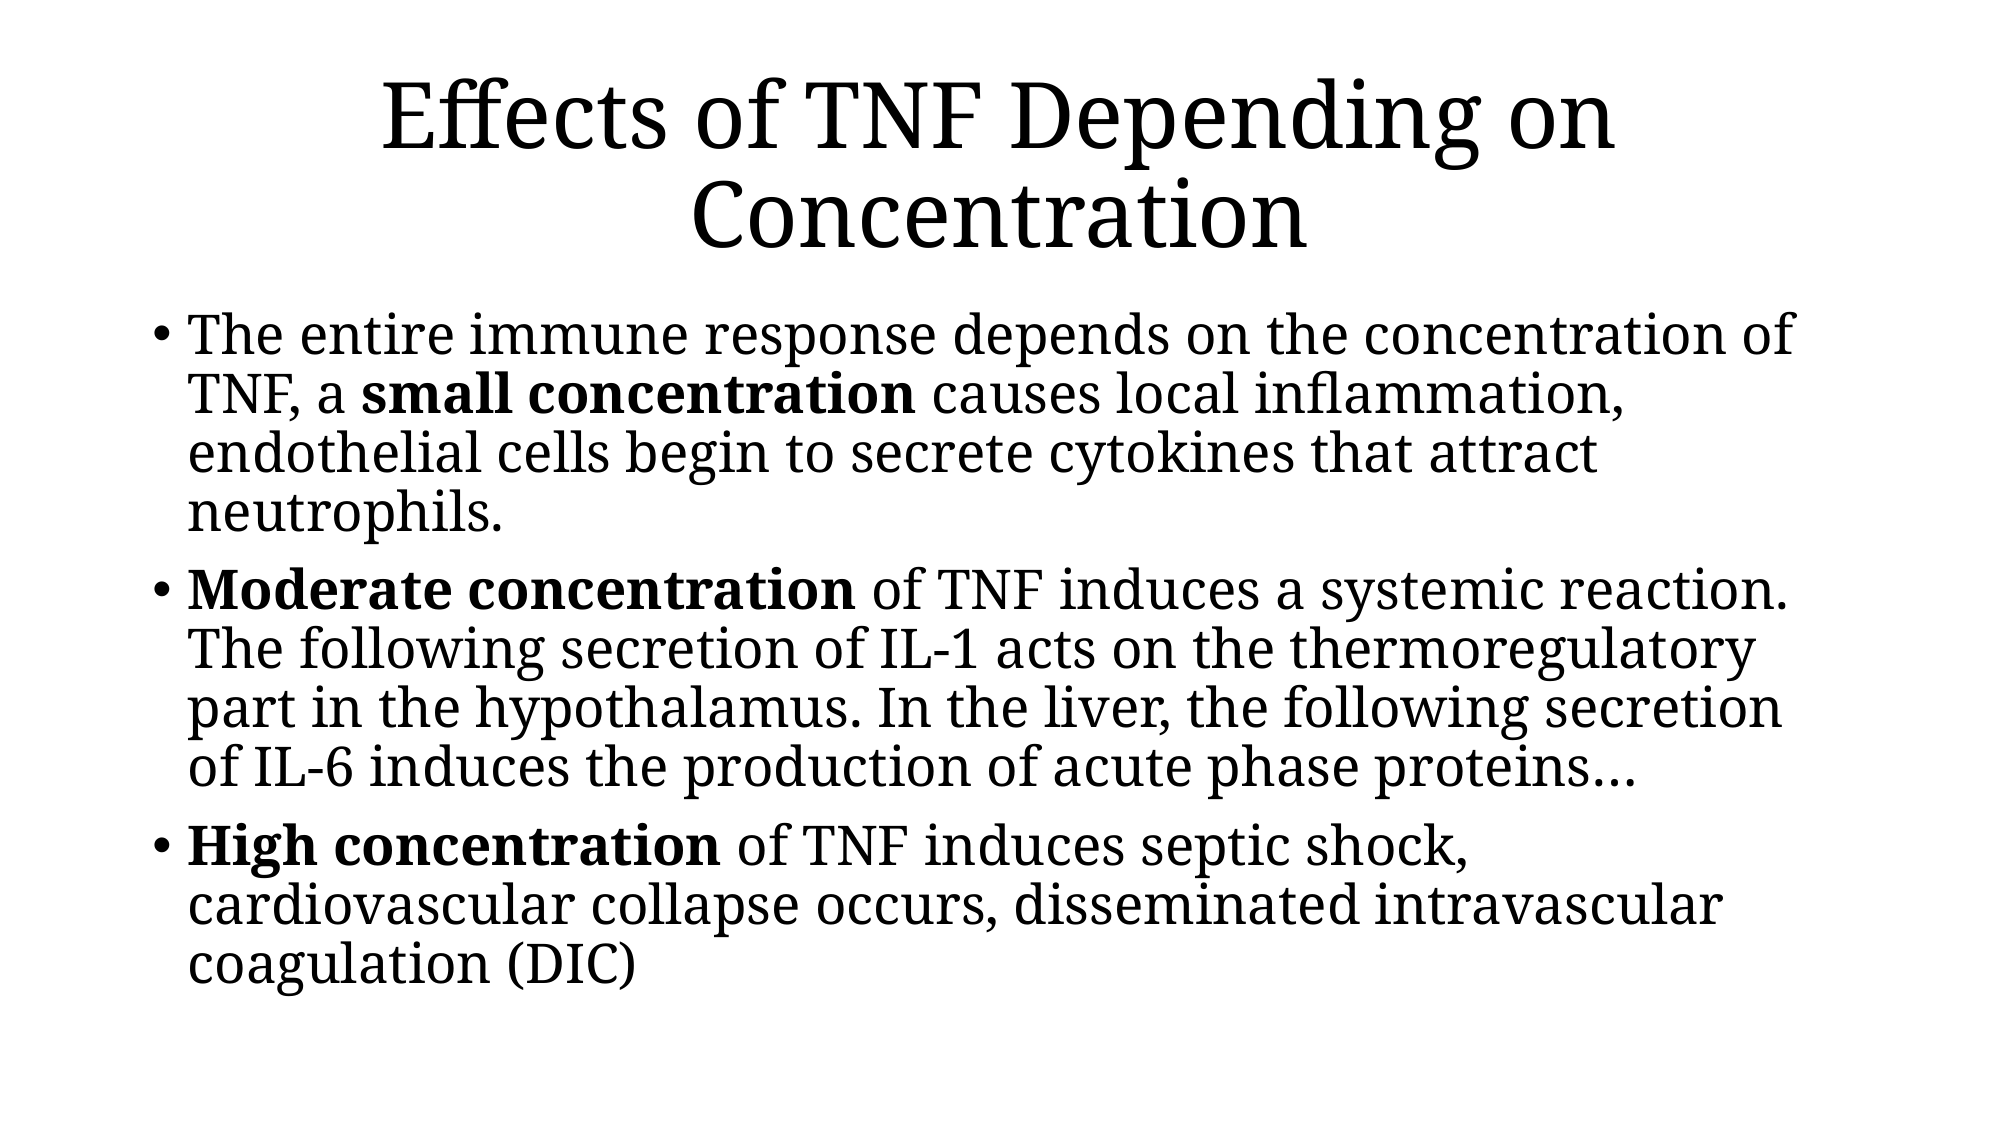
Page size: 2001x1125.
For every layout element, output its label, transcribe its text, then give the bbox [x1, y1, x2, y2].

title Effects of TNF Depending on Concentration [137, 59, 1863, 278]
list The entire immune response depends on the concentration of TNF, a small concentration causes local inflammation, endothelial cells begin to secrete cytokines that attract neutrophils. Moderate concentration of TNF induces a systemic reaction. The following secretion of IL-1 acts on the thermoregulatory part in the hypothalamus. In the liver, the following secretion of IL-6 induces the production of acute phase proteins… High concentration of TNF induces septic shock, cardiovascular collapse occurs, disseminated intravascular coagulation (DIC) [137, 299, 1863, 1014]
